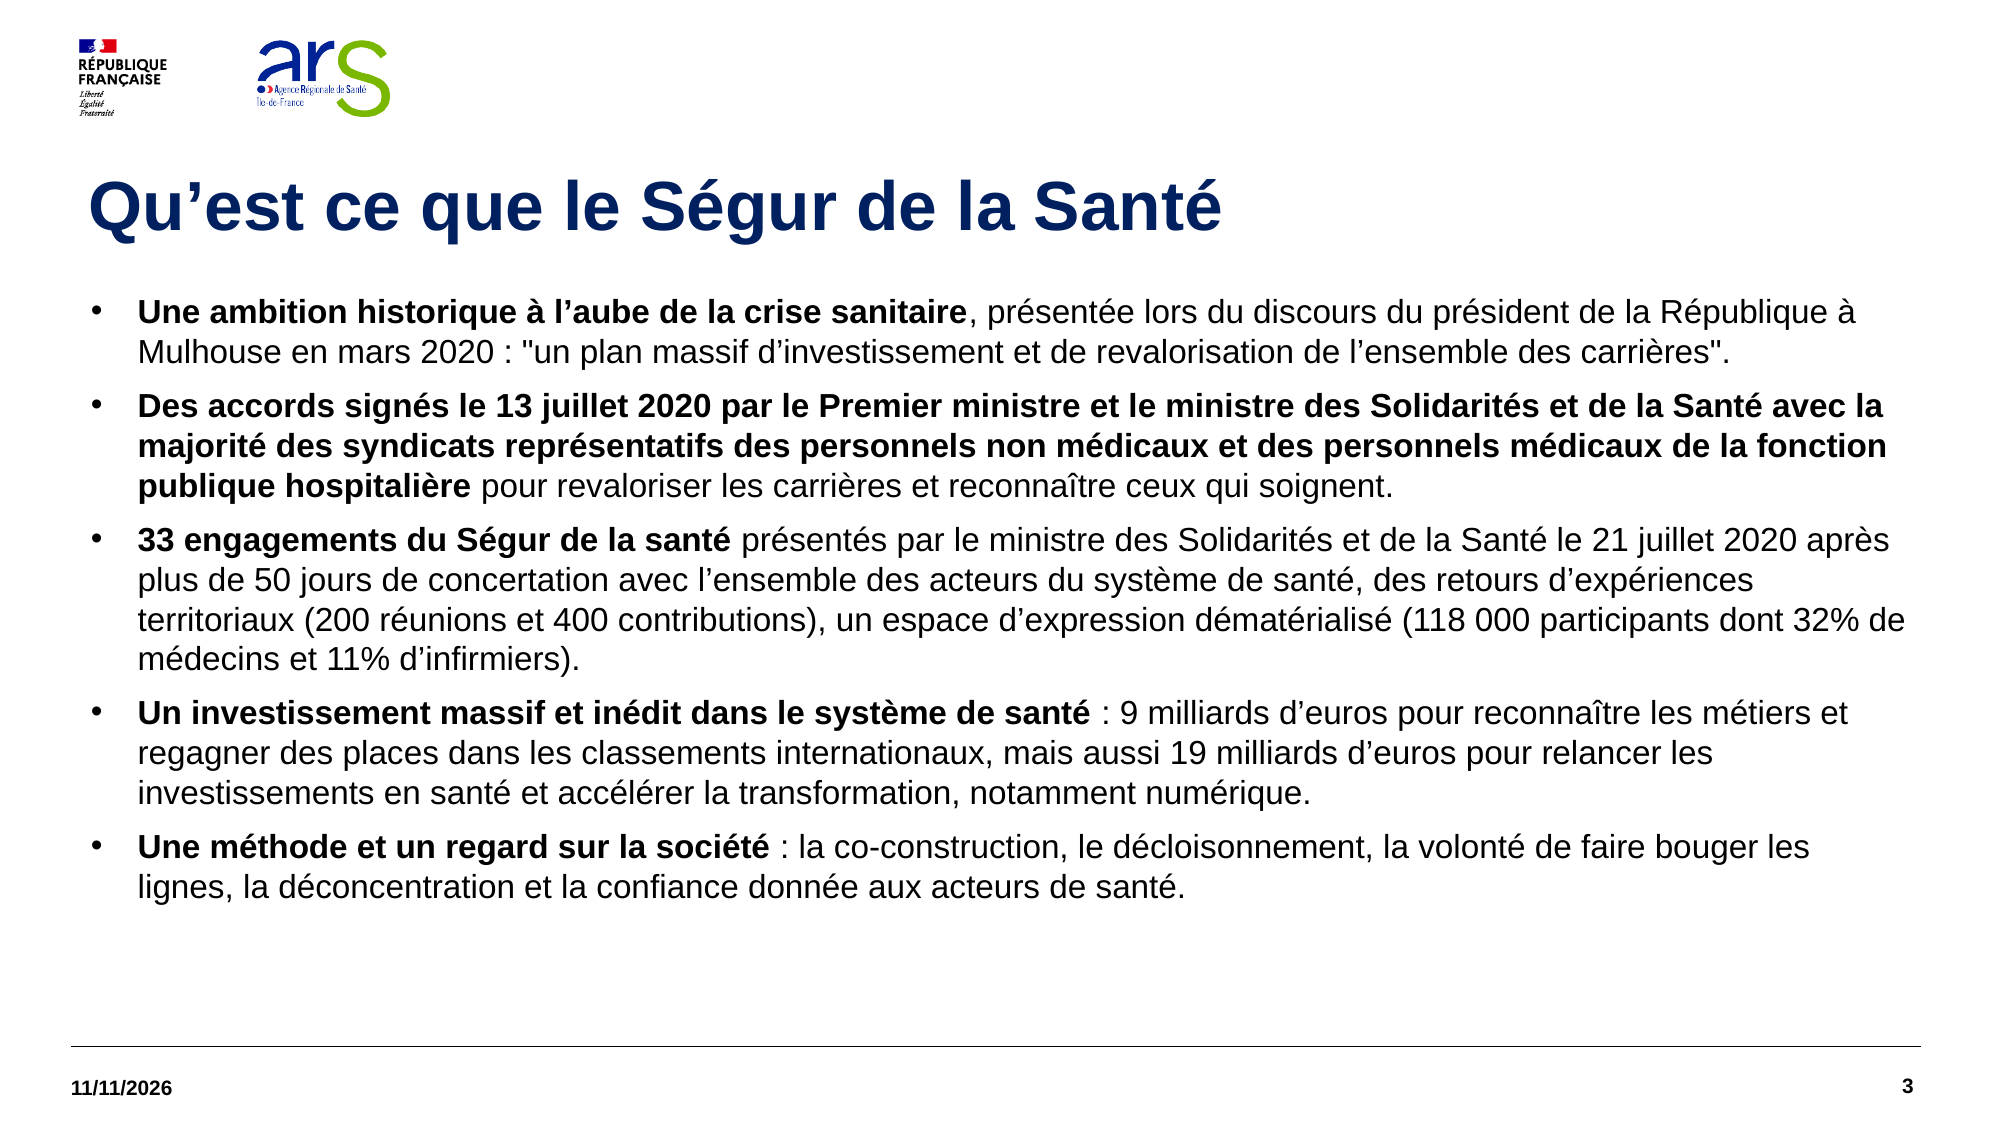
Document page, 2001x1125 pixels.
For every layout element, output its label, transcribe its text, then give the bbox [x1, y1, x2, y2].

title Qu’est ce que le Ségur de la Santé [70, 149, 1914, 268]
picture [63, 23, 182, 142]
picture [256, 40, 390, 117]
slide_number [70, 1049, 336, 1125]
slide_number 3 [1618, 1046, 1914, 1125]
list Une ambition historique à l’aube de la crise sanitaire, présentée lors du discours du président de la République à Mulhouse en mars 2020 : "un plan massif d’investissement et de revalorisation de l’ensemble des carrières". Des accords signés le 13 juillet 2020 par le Premier ministre et le ministre des Solidarités et de la Santé avec la majorité des syndicats représentatifs des personnels non médicaux et des personnels médicaux de la fonction publique hospitalière pour revaloriser les carrières et reconnaître ceux qui soignent. 33 engagements du Ségur de la santé présentés par le ministre des Solidarités et de la Santé le 21 juillet 2020 après plus de 50 jours de concertation avec l’ensemble des acteurs du système de santé, des retours d’expériences territoriaux (200 réunions et 400 contributions), un espace d’expression dématérialisé (118 000 participants dont 32% de médecins et 11% d’infirmiers). Un investissement massif et inédit dans le système de santé : 9 milliards d’euros pour reconnaître les métiers et regagner des places dans les classements internationaux, mais aussi 19 milliards d’euros pour relancer les investissements en santé et accélérer la transformation, notamment numérique. Une méthode et un regard sur la société : la co-construction, le décloisonnement, la volonté de faire bouger les lignes, la déconcentration et la confiance donnée aux acteurs de santé. [70, 290, 1914, 1004]
